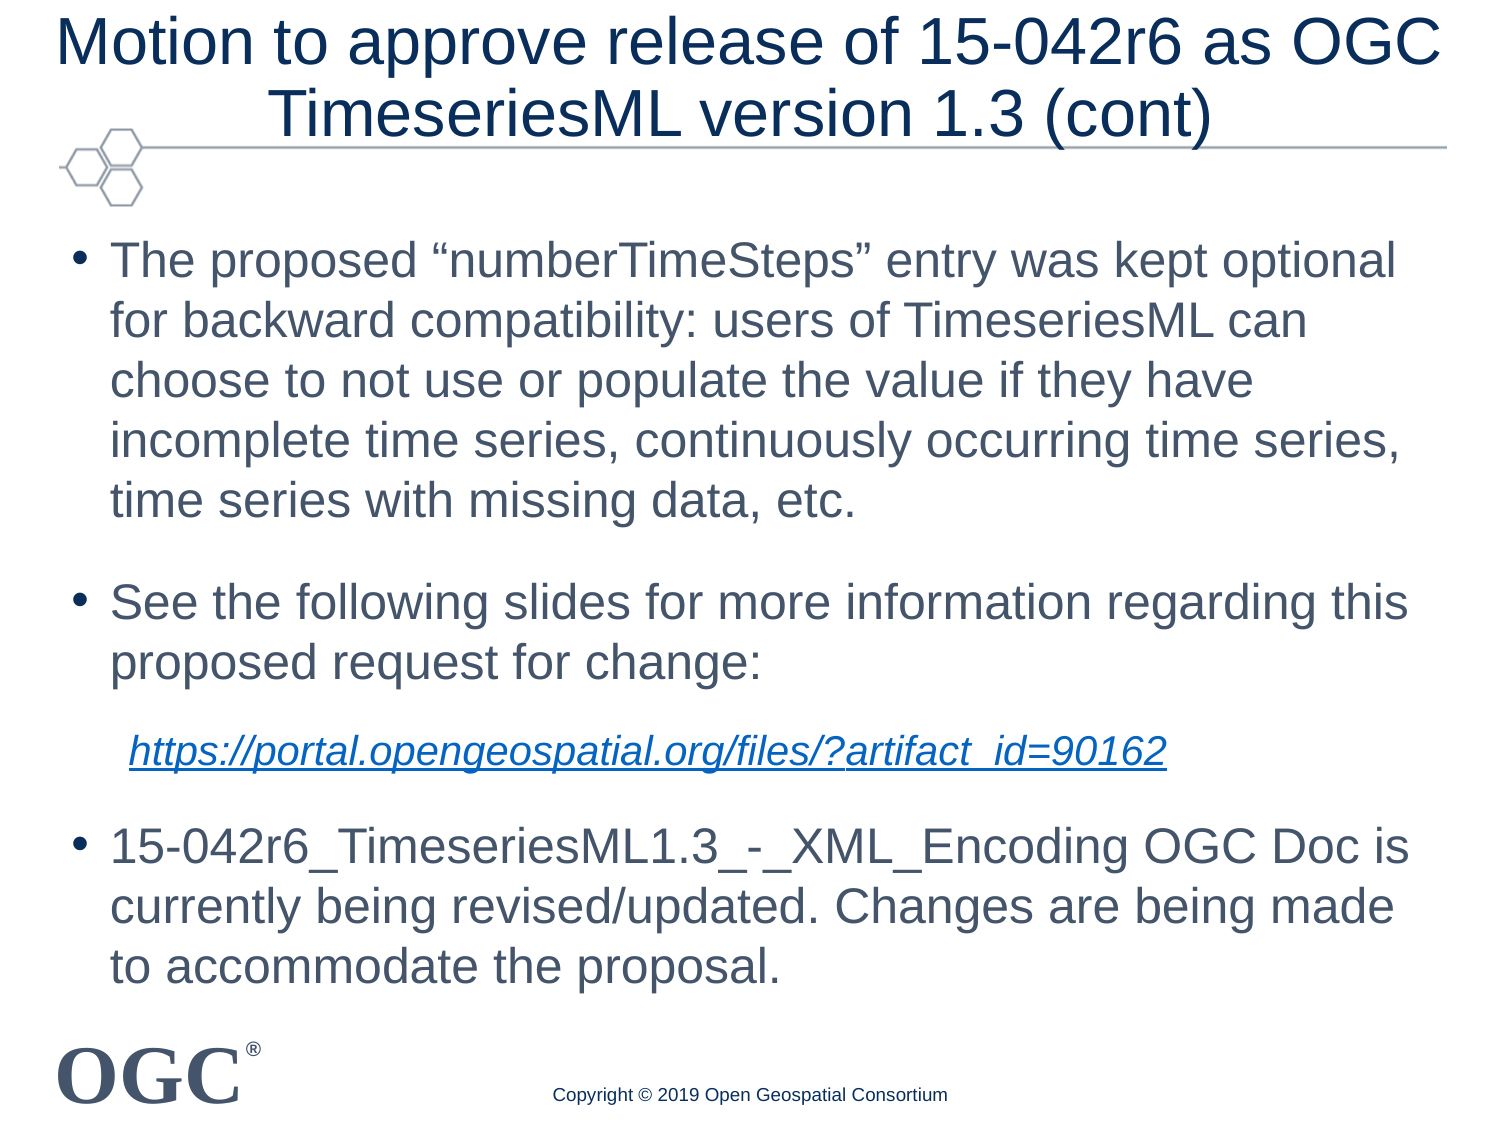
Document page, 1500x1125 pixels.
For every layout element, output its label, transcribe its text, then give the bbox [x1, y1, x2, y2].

list The proposed “numberTimeSteps” entry was kept optional for backward compatibility: users of TimeseriesML can choose to not use or populate the value if they have incomplete time series, continuously occurring time series, time series with missing data, etc. See the following slides for more information regarding this proposed request for change: https://portal.opengeospatial.org/files/?artifact_id=90162 15-042r6_TimeseriesML1.3_-_XML_Encoding OGC Doc is currently being revised/updated. Changes are being made to accommodate the proposal. [56, 149, 1444, 1038]
footer Copyright © 2019 Open Geospatial Consortium [487, 1074, 1013, 1113]
title Motion to approve release of 15-042r6 as OGC TimeseriesML version 1.3 (cont) [37, 22, 1463, 136]
picture [59, 136, 1447, 208]
